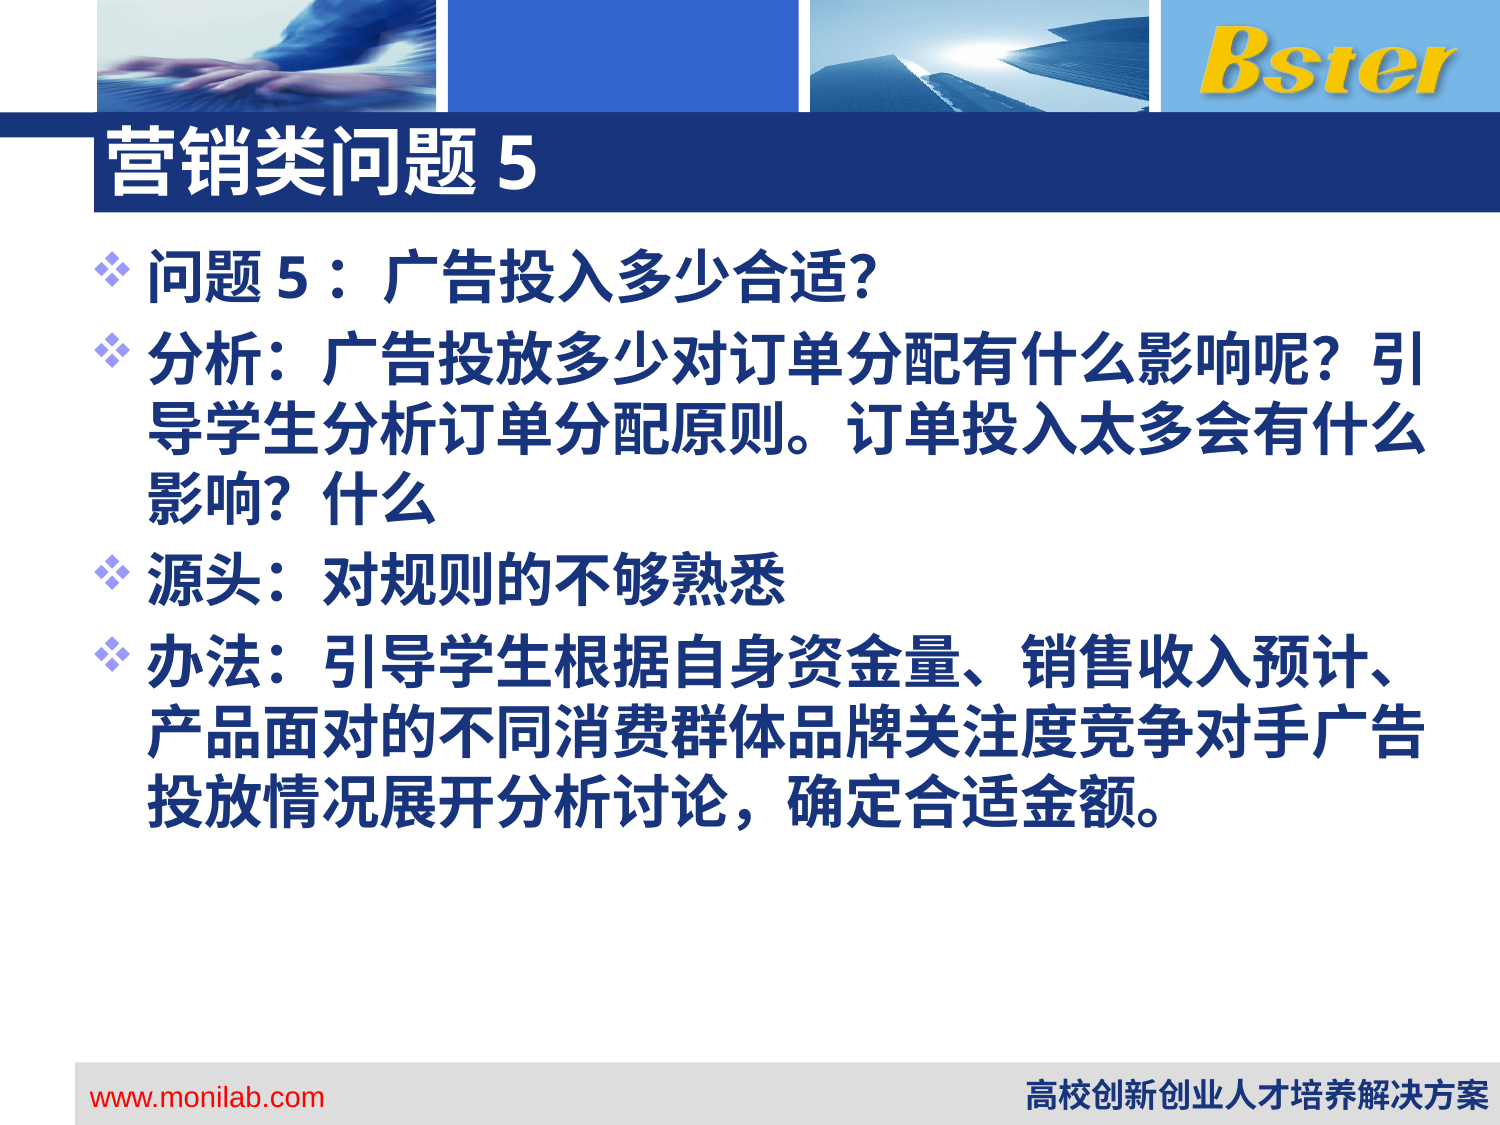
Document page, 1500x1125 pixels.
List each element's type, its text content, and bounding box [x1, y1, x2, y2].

picture [810, 0, 1150, 112]
picture [97, 0, 437, 112]
title 营销类问题5 [88, 113, 1369, 206]
picture [1199, 26, 1458, 94]
list 问题5：广告投入多少合适？ 分析：广告投放多少对订单分配有什么影响呢？引导学生分析订单分配原则。订单投入太多会有什么影响？什么 源头：对规则的不够熟悉 办法：引导学生根据自身资金量、销售收入预计、产品面对的不同消费群体品牌关注度竞争对手广告投放情况展开分析讨论，确定合适金额。 [74, 232, 1454, 1034]
